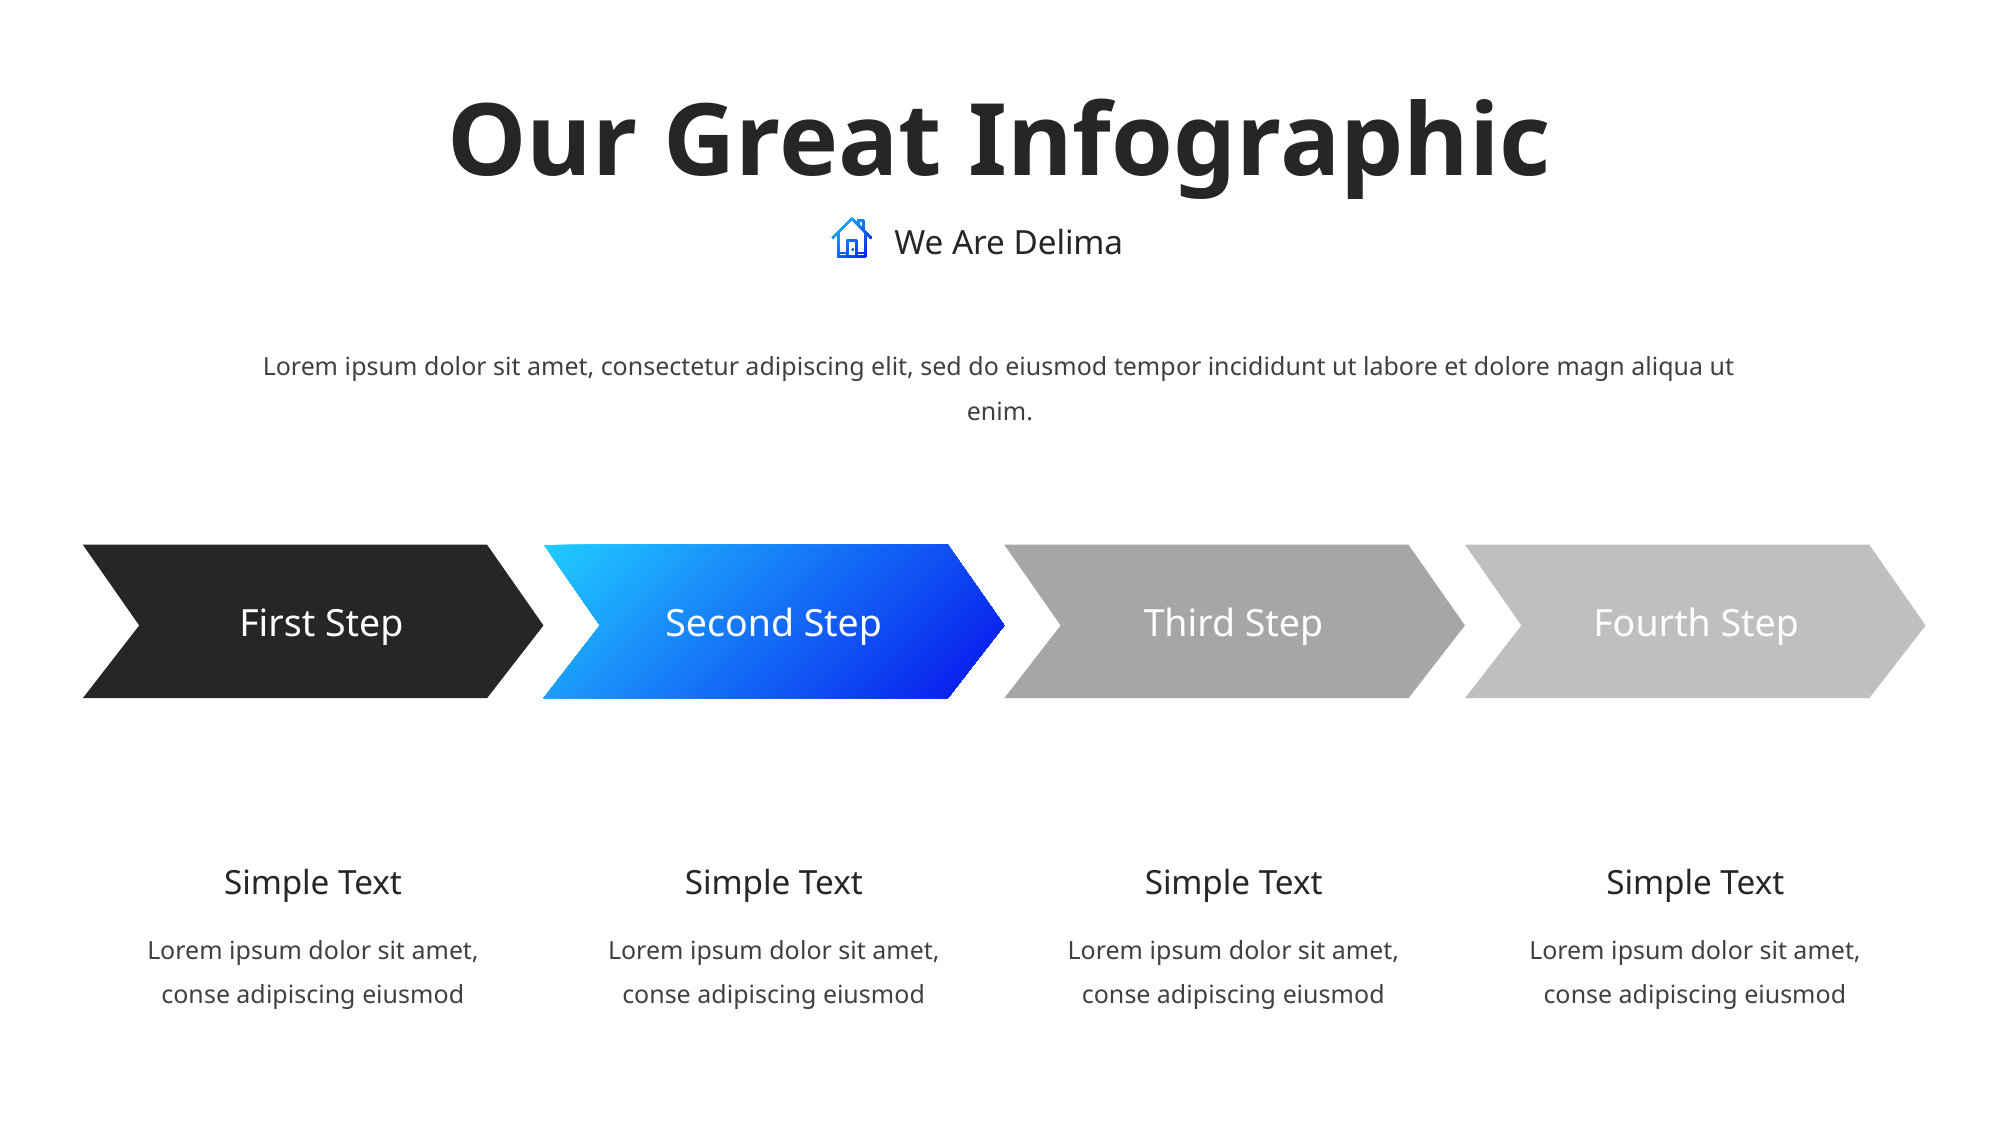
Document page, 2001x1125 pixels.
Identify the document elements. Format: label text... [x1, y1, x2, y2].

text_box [121, 854, 505, 1018]
text_box Lorem ipsum dolor sit amet, consectetur adipiscing elit, sed do eiusmod tempor incididunt ut labore et dolore magn aliqua ut enim. [216, 328, 1784, 433]
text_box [1042, 854, 1426, 1018]
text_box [1503, 854, 1887, 1018]
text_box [82, 544, 1926, 699]
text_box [371, 68, 1629, 270]
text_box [582, 854, 966, 1018]
